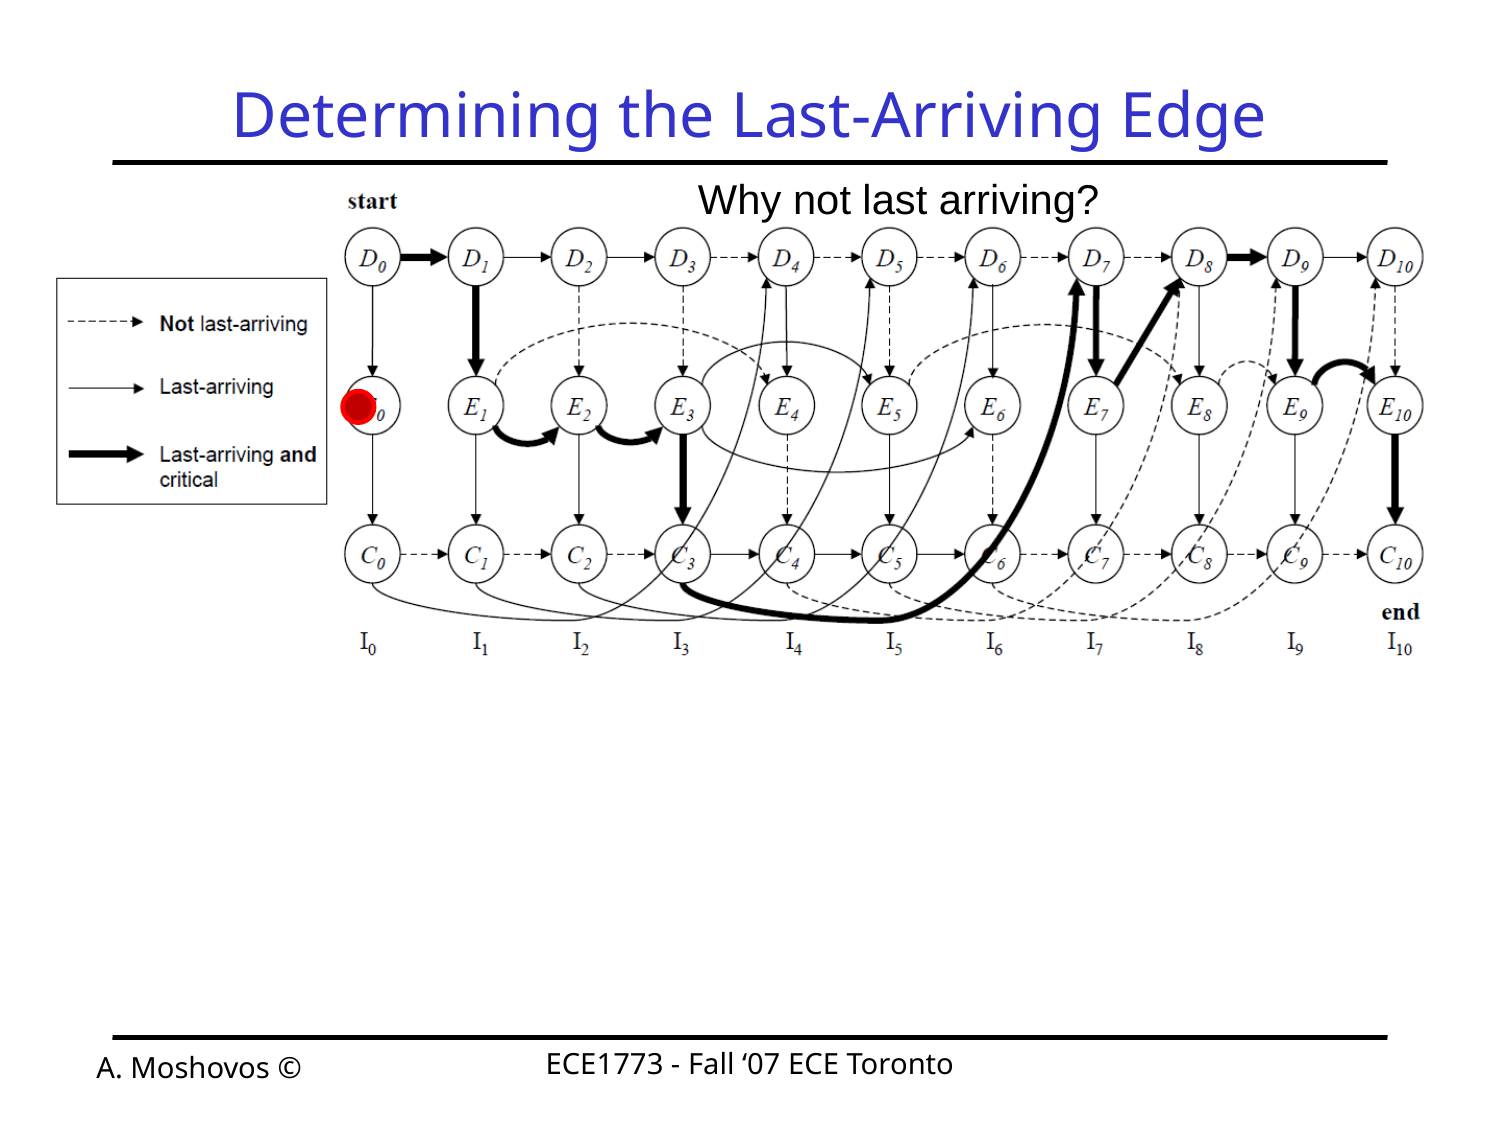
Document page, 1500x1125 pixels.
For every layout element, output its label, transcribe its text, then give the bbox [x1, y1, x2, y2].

footer ECE1773 - Fall ‘07 ECE Toronto [487, 1037, 1013, 1101]
text_box Why not last arriving? [683, 165, 1115, 189]
slide_number A. Moshovos © [81, 1041, 395, 1105]
title Determining the Last-Arriving Edge [112, 62, 1388, 163]
picture [23, 190, 1456, 673]
